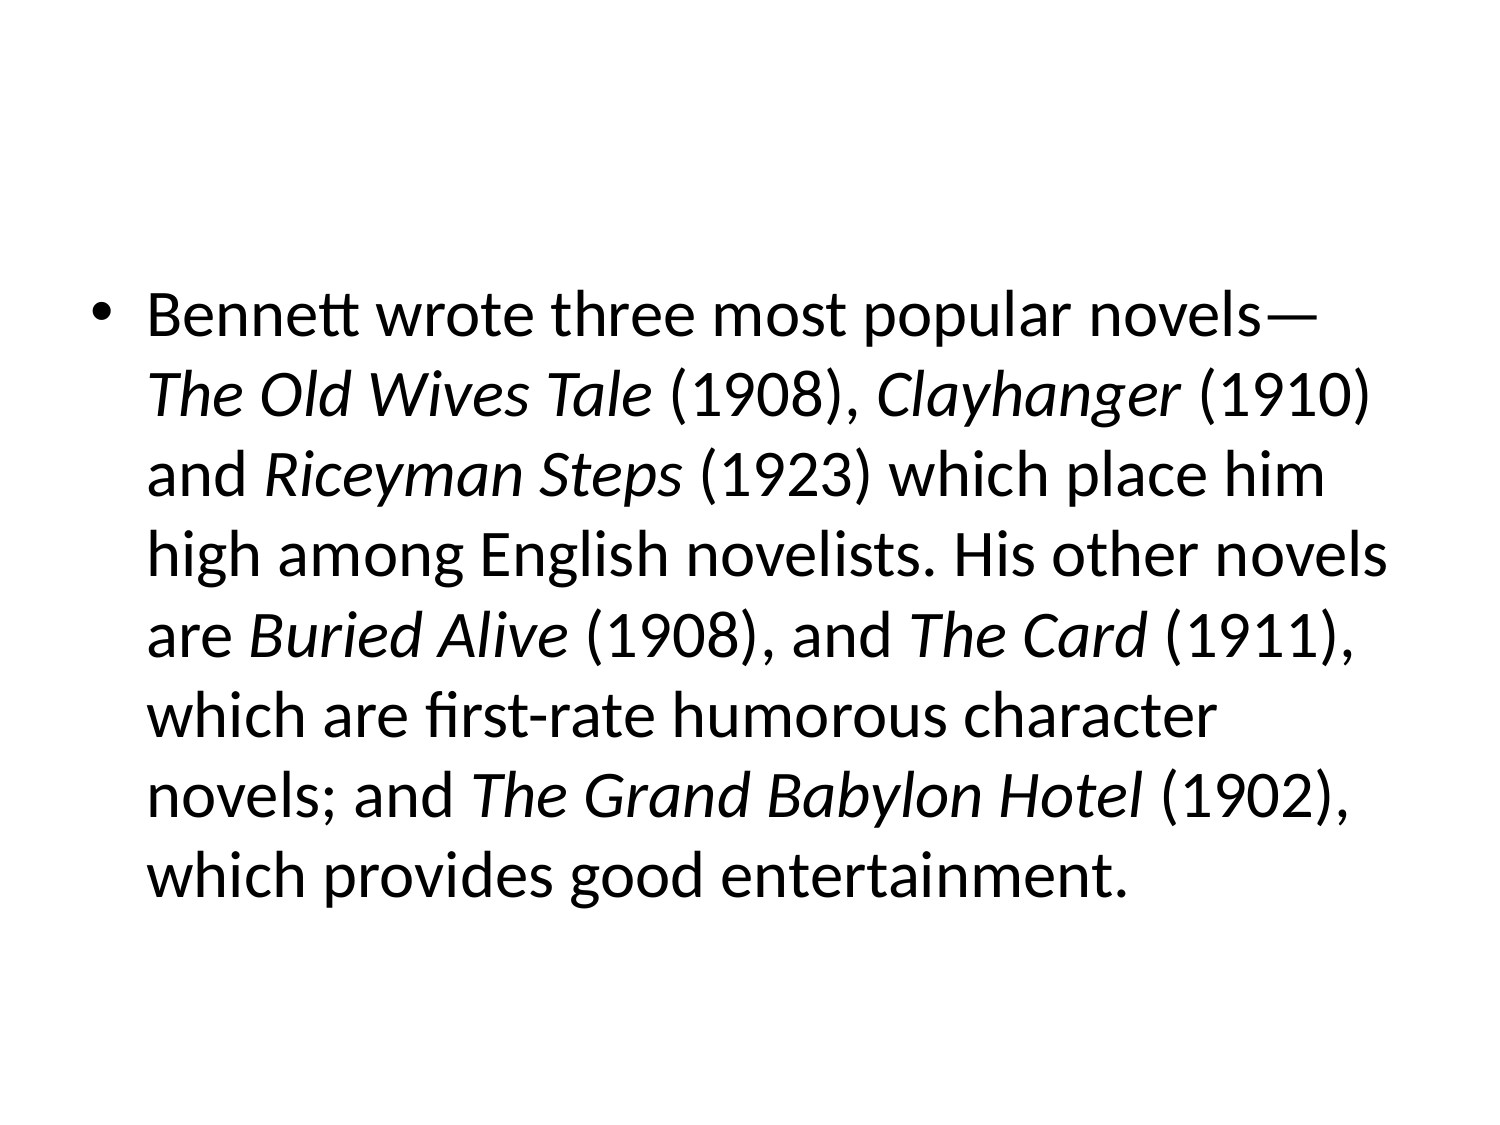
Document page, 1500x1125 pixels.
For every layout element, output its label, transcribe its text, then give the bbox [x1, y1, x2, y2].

list Bennett wrote three most popular novels—The Old Wives Tale (1908), Clayhanger (1910) and Riceyman Steps (1923) which place him high among English novelists. His other novels are Buried Alive (1908), and The Card (1911), which are first-rate humorous character novels; and The Grand Babylon Hotel (1902), which provides good entertainment. [75, 262, 1425, 1005]
